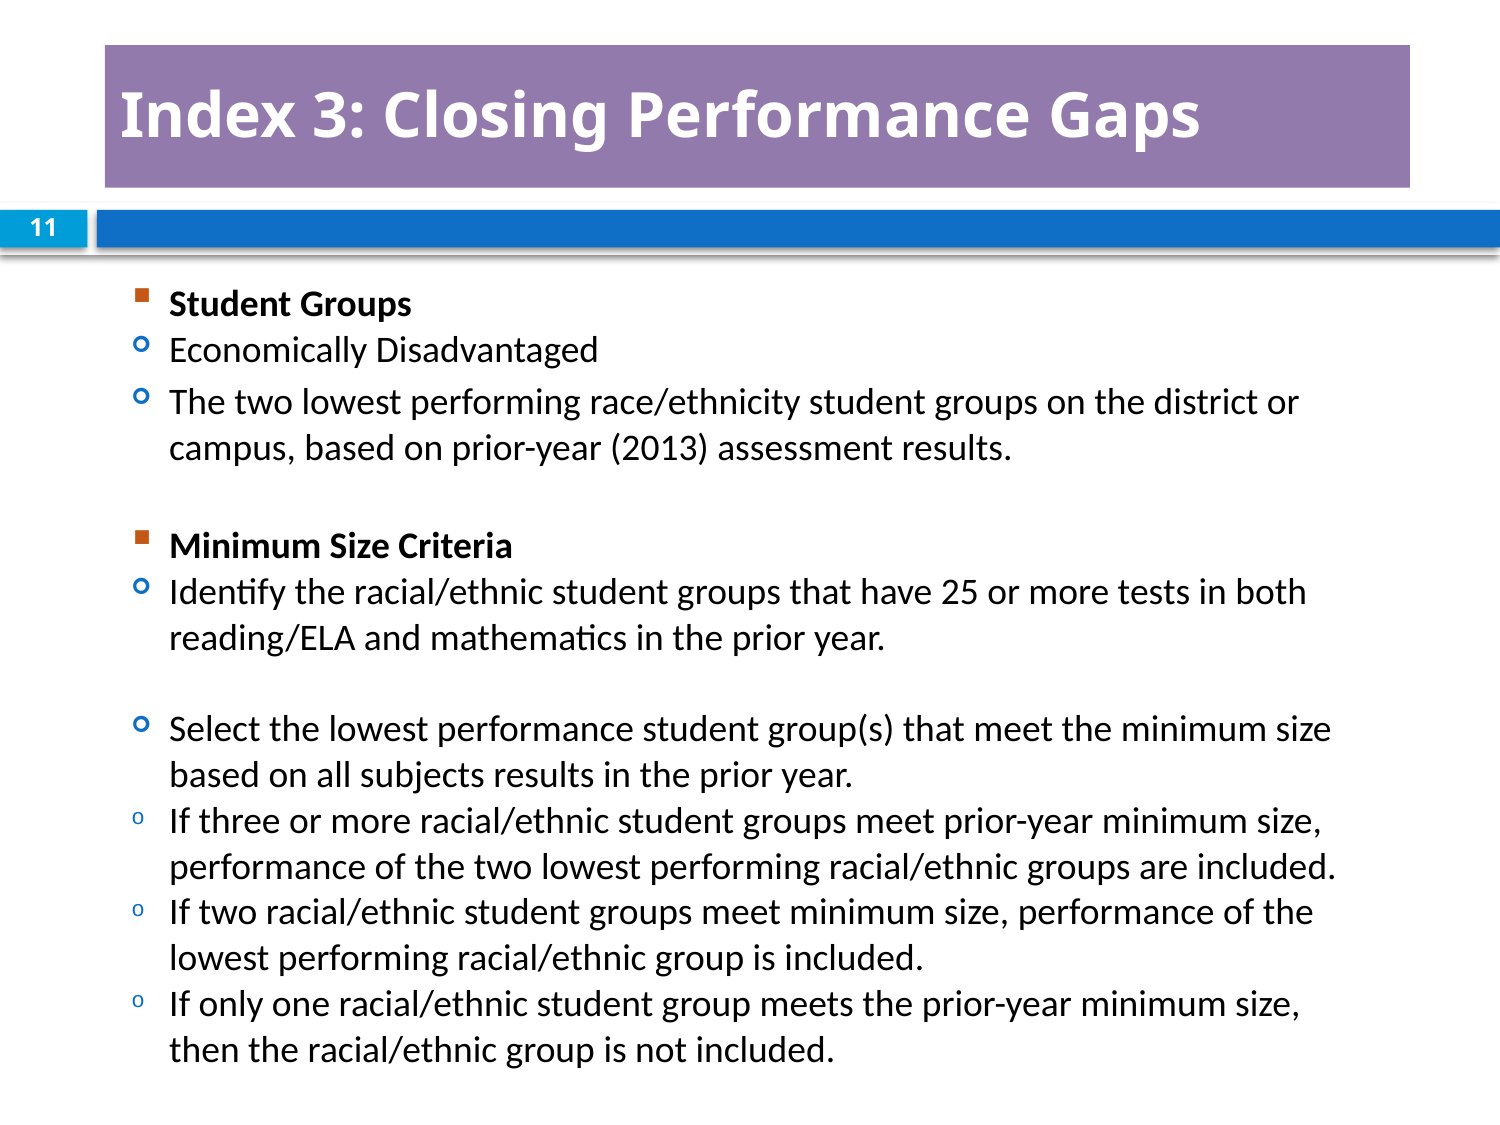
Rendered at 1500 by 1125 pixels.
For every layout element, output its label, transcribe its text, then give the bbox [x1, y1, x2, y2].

slide_number 11 [0, 208, 88, 249]
title Index 3: Closing Performance Gaps [104, 44, 1411, 189]
text_box Student Groups Economically Disadvantaged The two lowest performing race/ethnicity student groups on the district or campus, based on prior-year (2013) assessment results. Minimum Size Criteria Identify the racial/ethnic student groups that have 25 or more tests in both reading/ELA and mathematics in the prior year. Select the lowest performance student group(s) that meet the minimum size based on all subjects results in the prior year. If three or more racial/ethnic student groups meet prior-year minimum size, performance of the two lowest performing racial/ethnic groups are included. If two racial/ethnic student groups meet minimum size, performance of the lowest performing racial/ethnic group is included. If only one racial/ethnic student group meets the prior-year minimum size, then the racial/ethnic group is not included. [97, 271, 1437, 1122]
